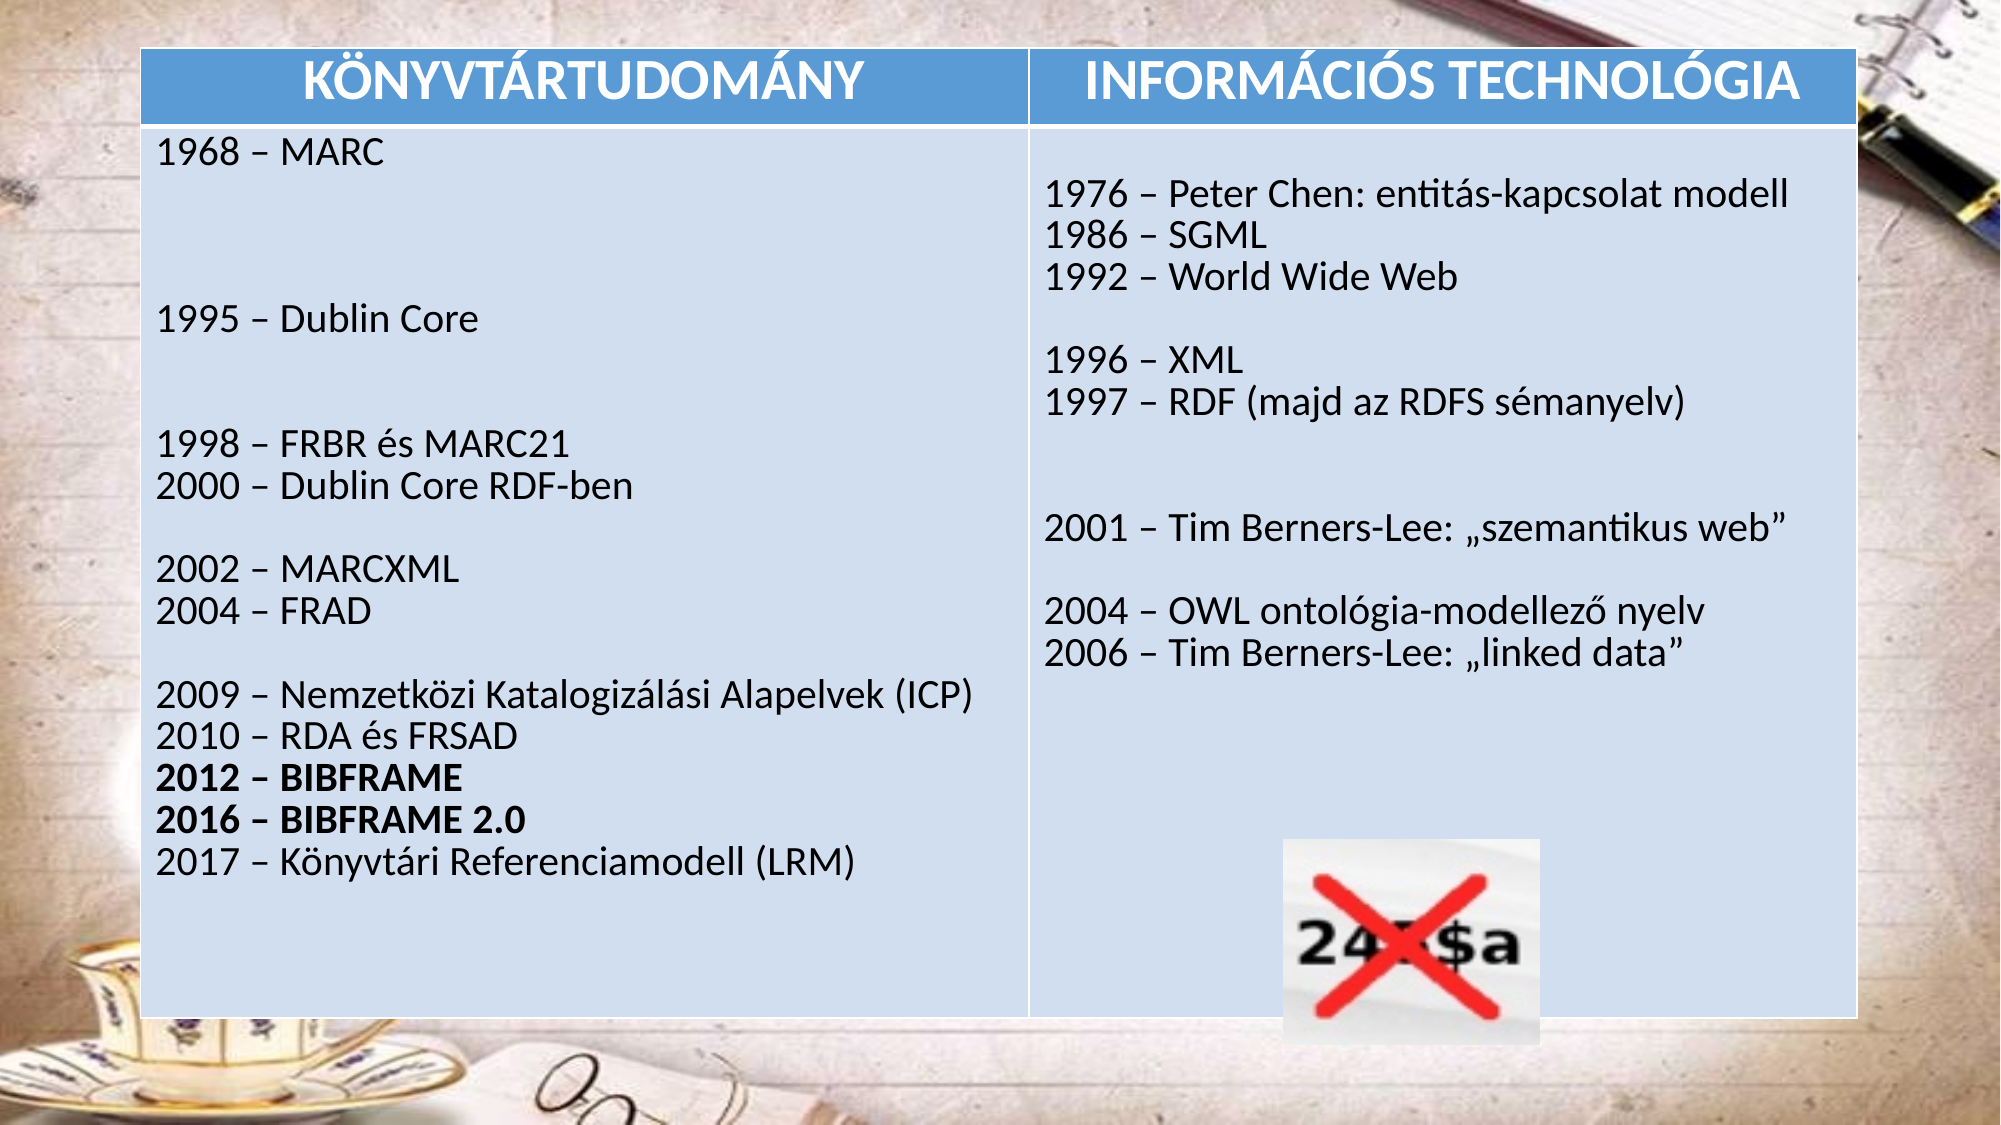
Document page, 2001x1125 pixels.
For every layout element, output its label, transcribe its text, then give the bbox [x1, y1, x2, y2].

table_cell 1976 – Peter Chen: entitás-kapcsolat modell 1986 – SGML 1992 – World Wide Web 1996 – XML 1997 – RDF (majd az RDFS sémanyelv) 2001 – Tim Berners-Lee: „szemantikus web” 2004 – OWL ontológia-modellező nyelv 2006 – Tim Berners-Lee: „linked data” [1030, 129, 1856, 1017]
table_cell 1968 – MARC 1995 – Dublin Core 1998 – FRBR és MARC21 2000 – Dublin Core RDF-ben 2002 – MARCXML 2004 – FRAD 2009 – Nemzetközi Katalogizálási Alapelvek (ICP) 2010 – RDA és FRSAD 2012 – BIBFRAME 2016 – BIBFRAME 2.0 2017 – Könyvtári Referenciamodell (LRM) [141, 129, 1028, 1017]
table_header KÖNYVTÁRTUDOMÁNY [141, 49, 1028, 124]
picture [0, 0, 2001, 1125]
table_header INFORMÁCIÓS TECHNOLÓGIA [1030, 49, 1856, 124]
